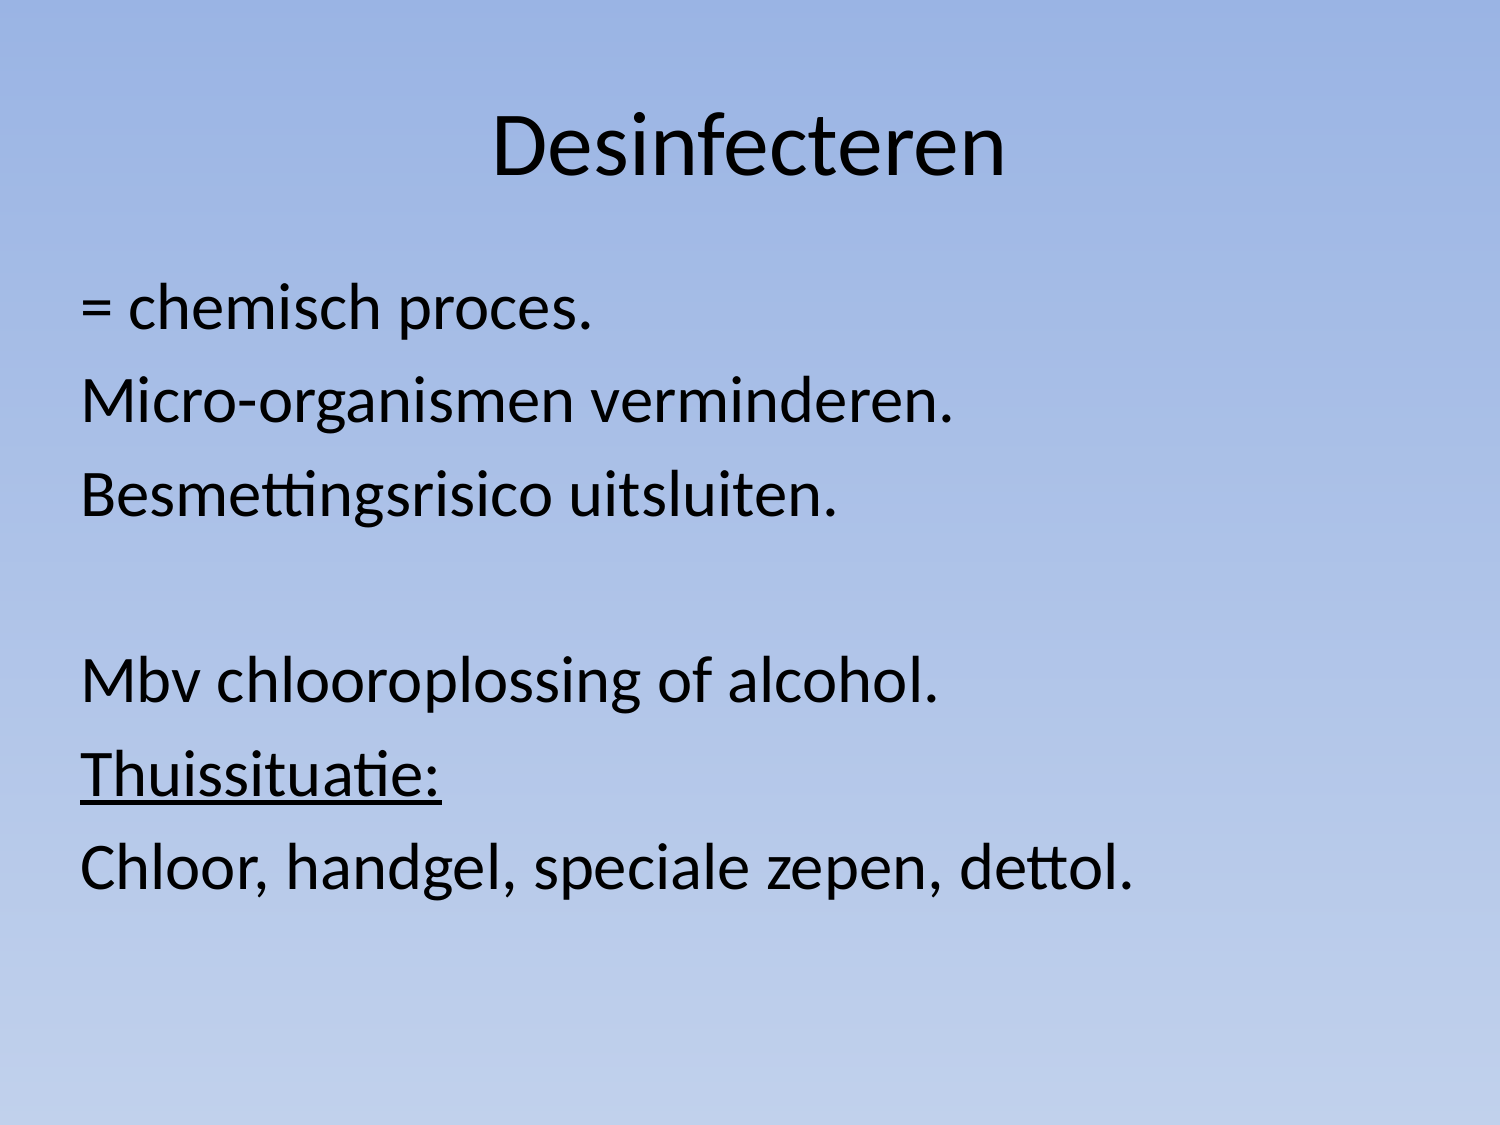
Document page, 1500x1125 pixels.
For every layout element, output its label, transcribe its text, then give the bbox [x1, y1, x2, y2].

title Desinfecteren [75, 45, 1425, 233]
list = chemisch proces. Micro-organismen verminderen. Besmettingsrisico uitsluiten. Mbv chlooroplossing of alcohol. Thuissituatie: Chloor, handgel, speciale zepen, dettol. [64, 255, 1415, 998]
